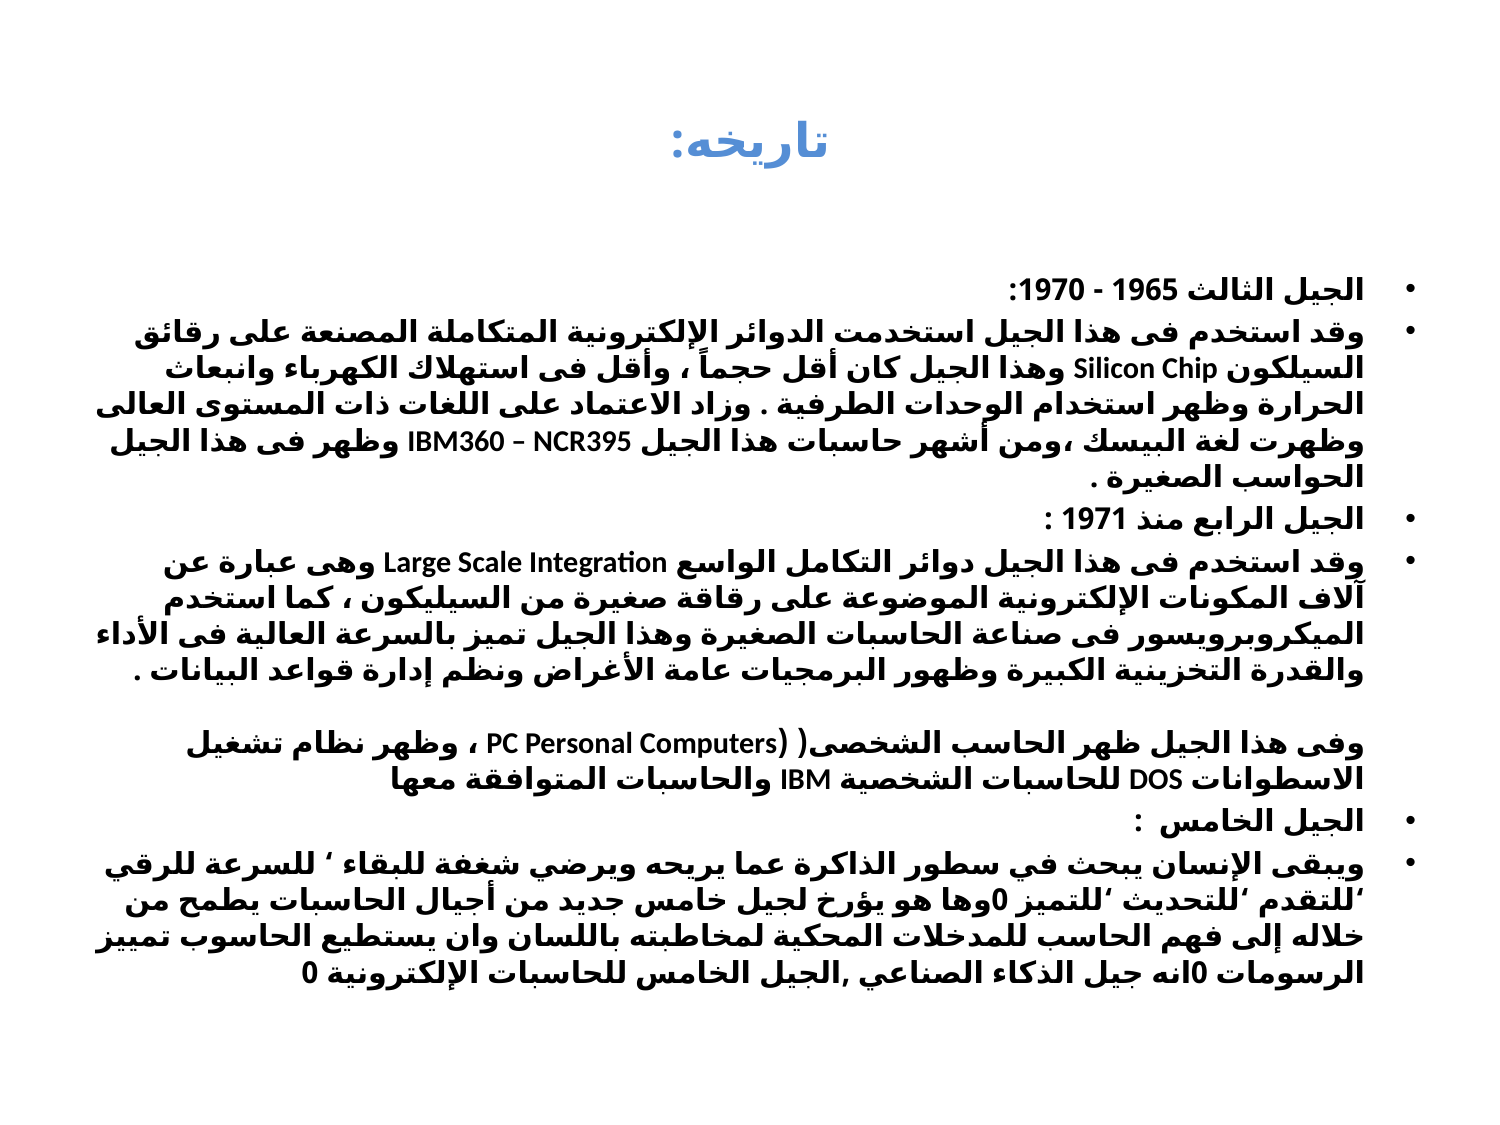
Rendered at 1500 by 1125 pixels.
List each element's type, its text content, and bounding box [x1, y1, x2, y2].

list الجيل الثالث 1965 - 1970: وقد استخدم فى هذا الجيل استخدمت الدوائر الإلكترونية المتكاملة المصنعة على رقائق السيلكون Silicon Chip وهذا الجيل كان أقل حجماً ، وأقل فى استهلاك الكهرباء وانبعاث الحرارة وظهر استخدام الوحدات الطرفية . وزاد الاعتماد على اللغات ذات المستوى العالى وظهرت لغة البيسك ،ومن أشهر حاسبات هذا الجيل IBM360 – NCR395 وظهر فى هذا الجيل الحواسب الصغيرة . الجيل الرابع منذ 1971 : وقد استخدم فى هذا الجيل دوائر التكامل الواسع Large Scale Integration وهى عبارة عن آلاف المكونات الإلكترونية الموضوعة على رقاقة صغيرة من السيليكون ، كما استخدم الميكروبرويسور فى صناعة الحاسبات الصغيرة وهذا الجيل تميز بالسرعة العالية فى الأداء والقدرة التخزينية الكبيرة وظهور البرمجيات عامة الأغراض ونظم إدارة قواعد البيانات . وفى هذا الجيل ظهر الحاسب الشخصى( (PC Personal Computers ، وظهر نظام تشغيل الاسطوانات DOS للحاسبات الشخصية IBM والحاسبات المتوافقة معها الجيل الخامس : ويبقى الإنسان يبحث في سطور الذاكرة عما يريحه ويرضي شغفة للبقاء ‘ للسرعة للرقي ‘للتقدم ‘للتحديث ‘للتميز 0وها هو يؤرخ لجيل خامس جديد من أجيال الحاسبات يطمح من خلاله إلى فهم الحاسب للمدخلات المحكية لمخاطبته باللسان وان يستطيع الحاسوب تمييز الرسومات 0انه جيل الذكاء الصناعي ,الجيل الخامس للحاسبات الإلكترونية 0 [75, 262, 1425, 1005]
title تاريخه: [75, 45, 1425, 233]
